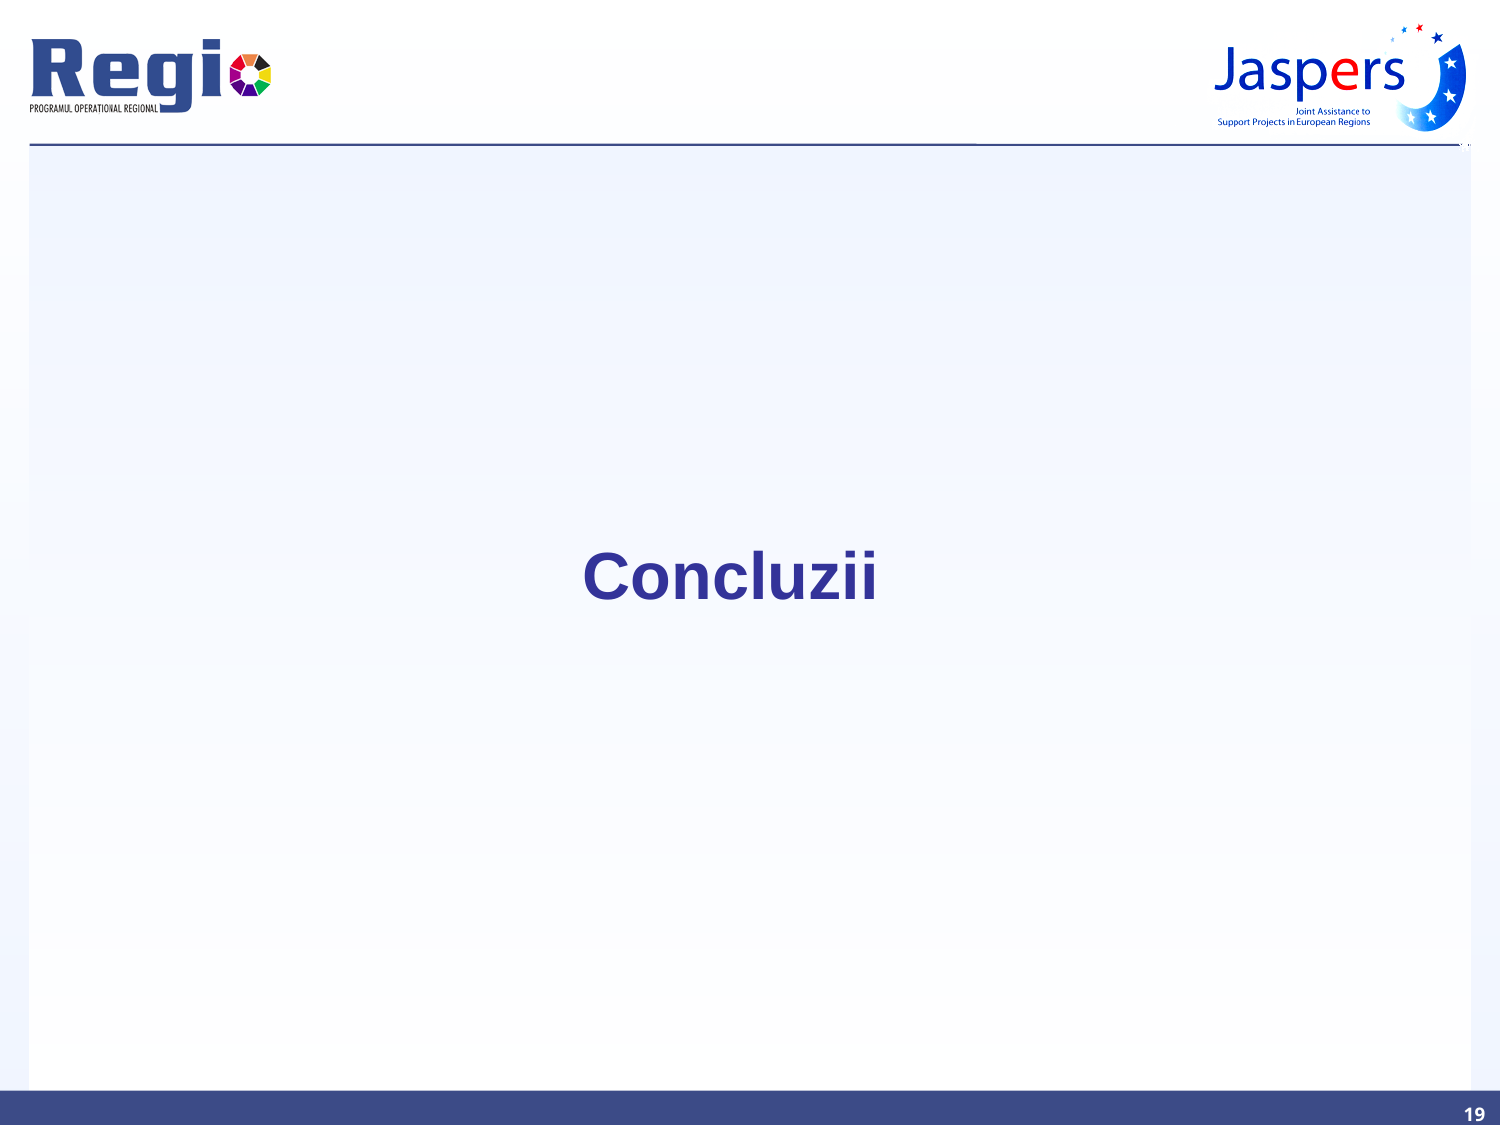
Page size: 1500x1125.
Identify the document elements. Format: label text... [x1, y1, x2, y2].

picture [29, 38, 273, 115]
picture [1174, 0, 1479, 154]
text_box 19 [1187, 1095, 1500, 1125]
title Concluzii [64, 515, 1415, 632]
